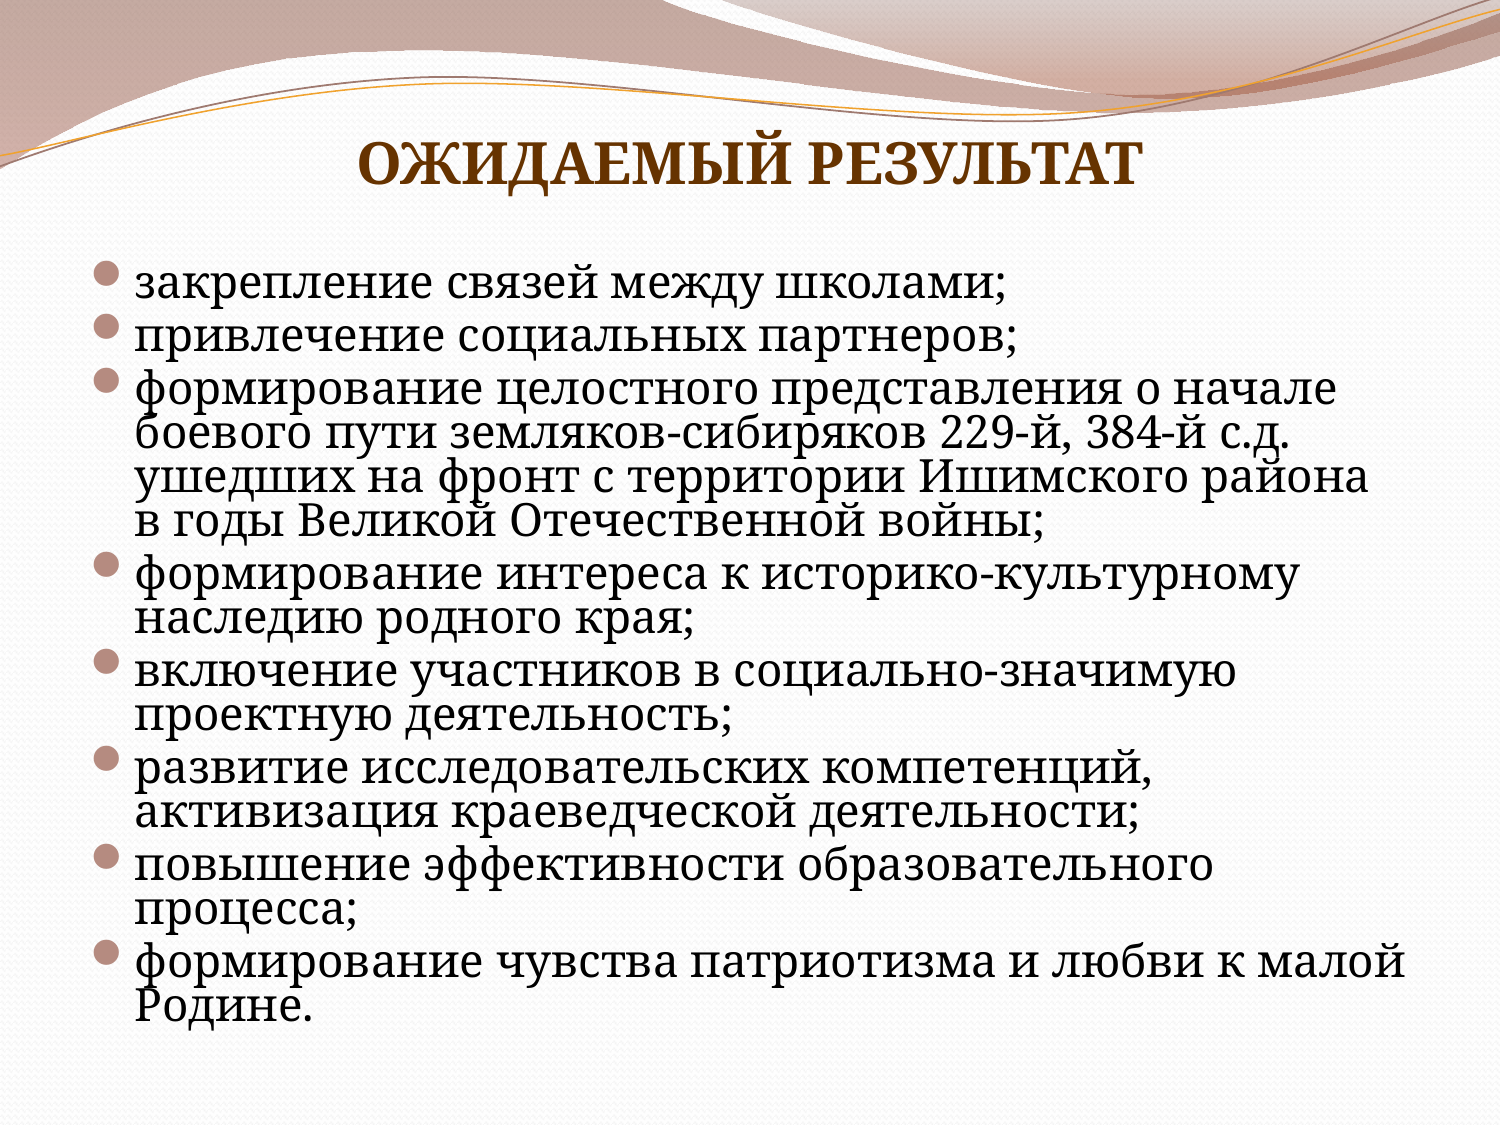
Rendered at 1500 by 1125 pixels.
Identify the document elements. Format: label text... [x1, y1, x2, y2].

title ОЖИДАЕМЫЙ РЕЗУЛЬТАТ [74, 115, 1426, 197]
list закрепление связей между школами; привлечение социальных партнеров; формирование целостного представления о начале боевого пути земляков-сибиряков 229-й, 384-й с.д. ушедших на фронт с территории Ишимского района в годы Великой Отечественной войны; формирование интереса к историко-культурному наследию родного края; включение участников в социально-значимую проектную деятельность; развитие исследовательских компетенций, активизация краеведческой деятельности; повышение эффективности образовательного процесса; формирование чувства патриотизма и любви к малой Родине. [74, 255, 1426, 1038]
